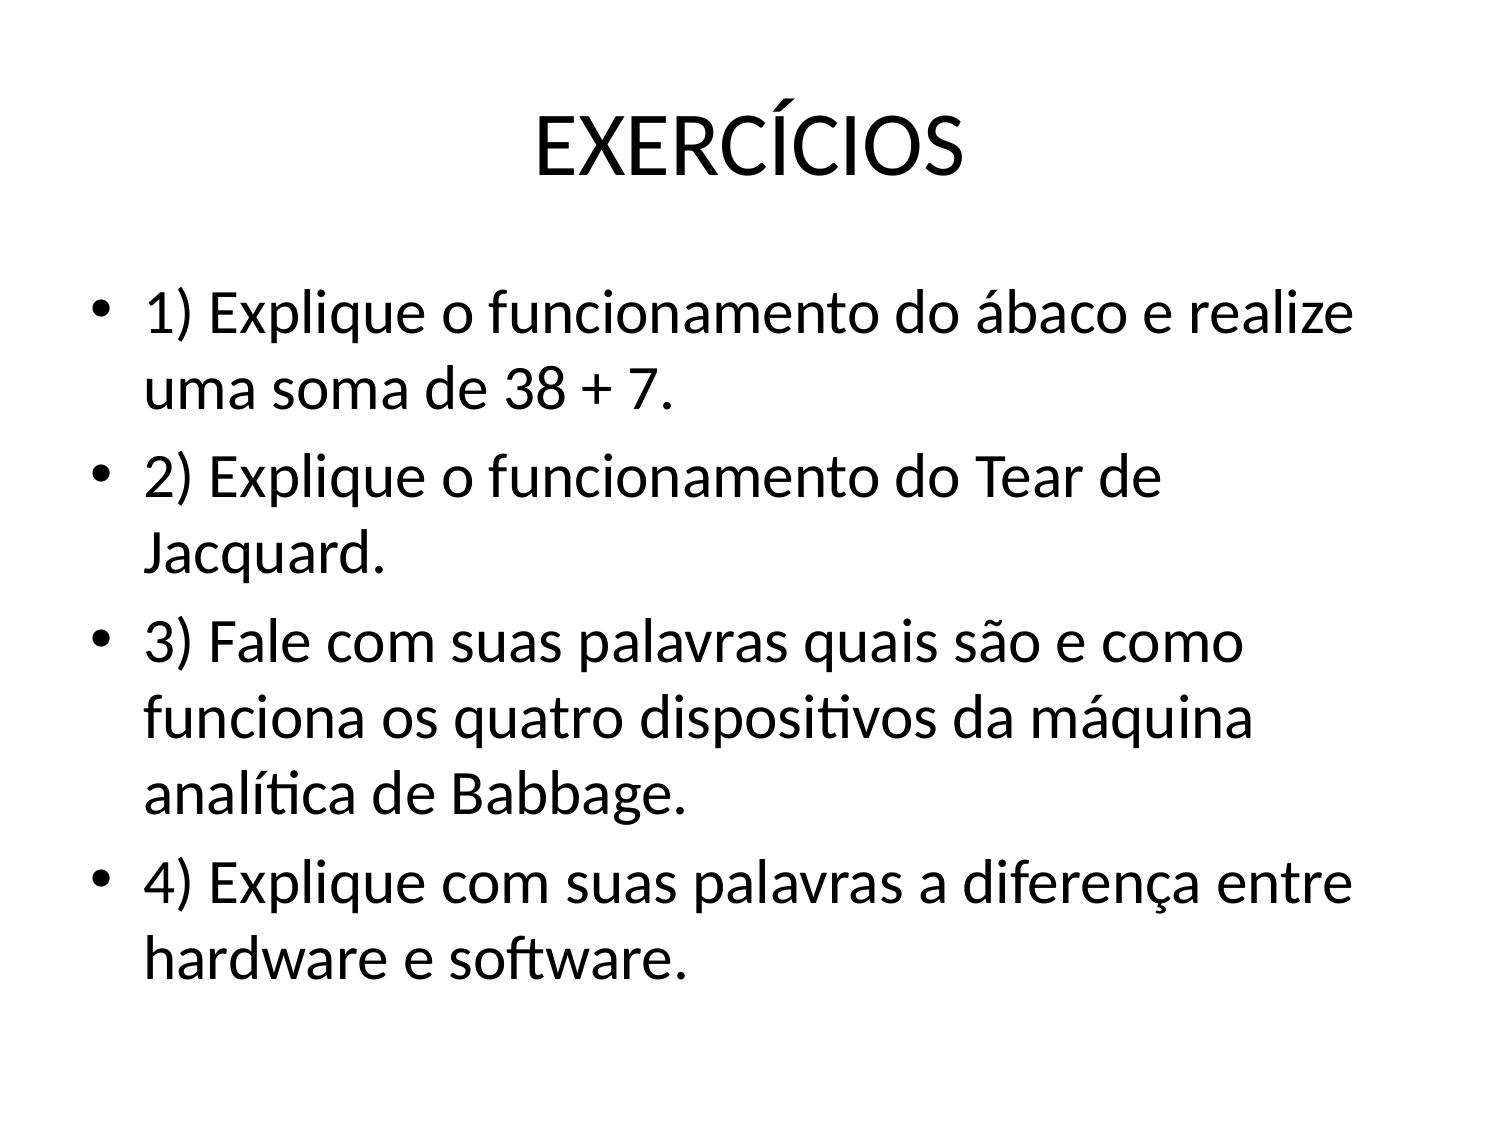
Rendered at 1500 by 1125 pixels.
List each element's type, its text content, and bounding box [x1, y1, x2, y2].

title EXERCÍCIOS [75, 45, 1425, 233]
list 1) Explique o funcionamento do ábaco e realize uma soma de 38 + 7. 2) Explique o funcionamento do Tear de Jacquard. 3) Fale com suas palavras quais são e como funciona os quatro dispositivos da máquina analítica de Babbage. 4) Explique com suas palavras a diferença entre hardware e software. [75, 262, 1425, 1005]
